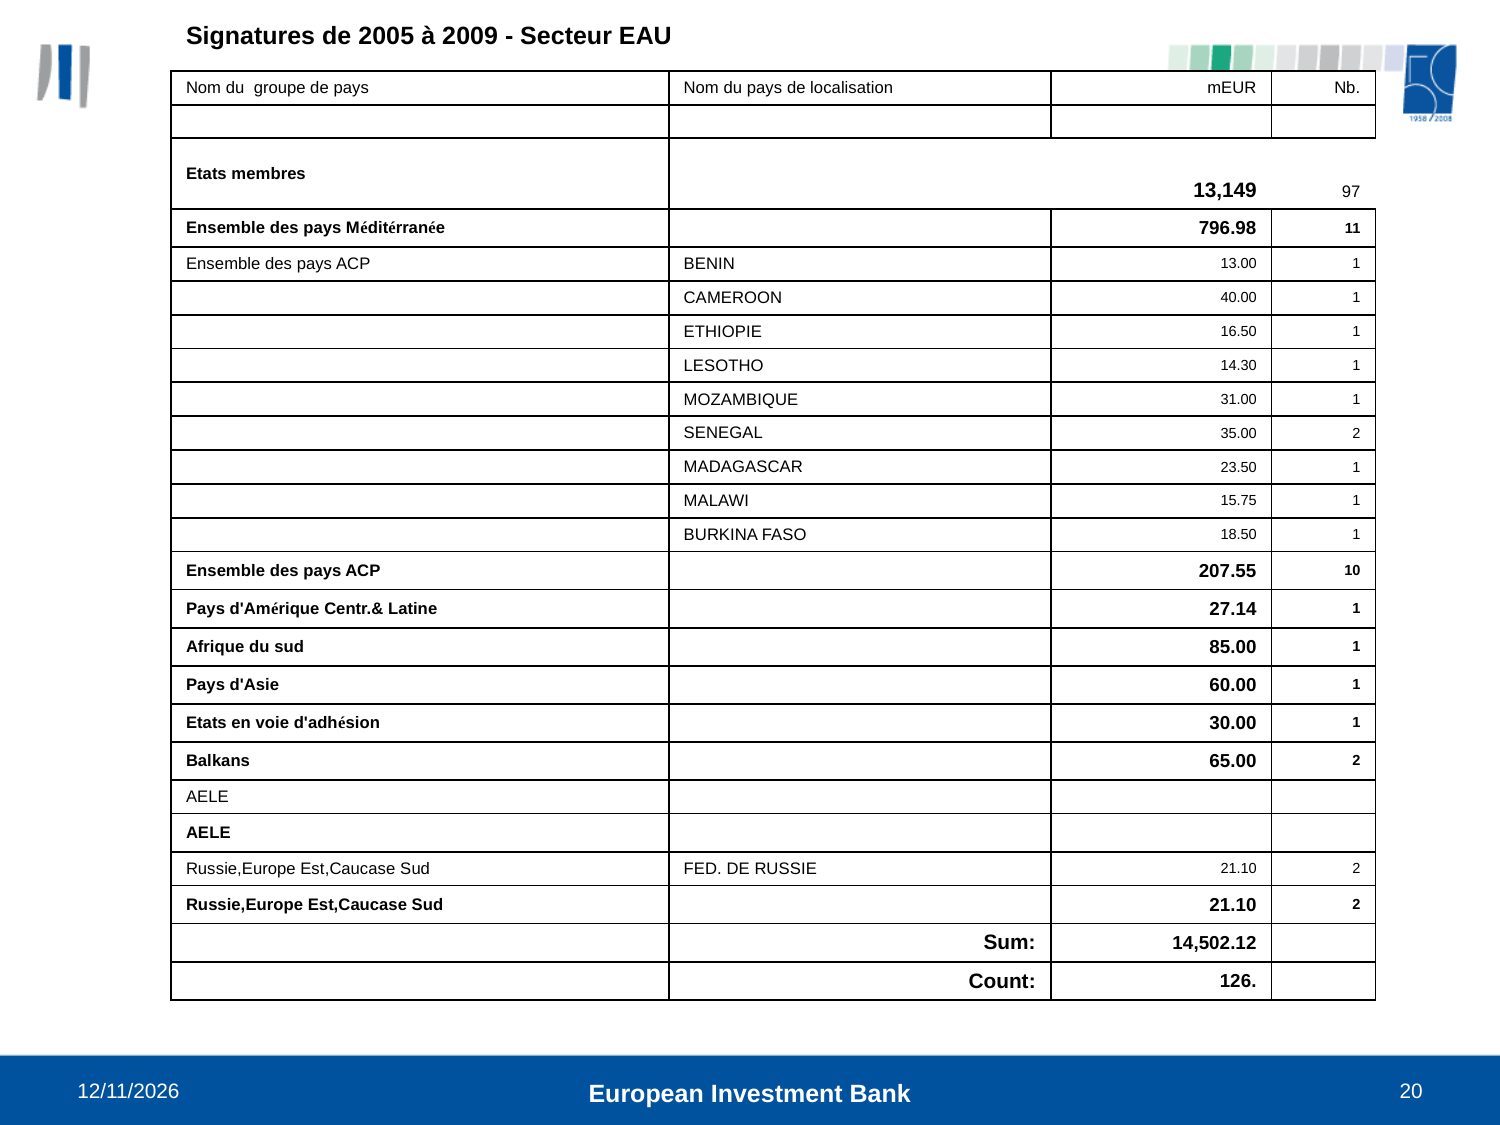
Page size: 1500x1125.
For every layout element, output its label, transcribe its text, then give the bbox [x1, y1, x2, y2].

table_cell [670, 139, 1051, 208]
table_cell LESOTHO [670, 349, 1050, 381]
table_cell [1272, 781, 1375, 813]
table_cell [670, 590, 1050, 627]
table_cell [670, 705, 1050, 741]
table_cell [172, 519, 668, 551]
table_cell BURKINA FASO [670, 519, 1050, 551]
table_cell SENEGAL [670, 417, 1050, 449]
table_cell Ensemble des pays ACP [172, 552, 668, 589]
table_cell 1 [1272, 485, 1375, 517]
table_cell 85.00 [1052, 629, 1271, 665]
table_cell [1272, 924, 1375, 961]
table_cell [172, 383, 668, 415]
table_cell 21.10 [1052, 886, 1271, 923]
table_cell [172, 349, 668, 381]
table_cell [670, 210, 1050, 246]
table_cell [172, 451, 668, 483]
table_cell 11 [1272, 210, 1375, 246]
table_cell [670, 667, 1050, 703]
table_cell [172, 963, 668, 999]
table_cell 15.75 [1052, 485, 1271, 517]
table_cell [1052, 106, 1271, 137]
table_cell 10 [1272, 552, 1375, 589]
table_cell Afrique du sud [172, 629, 668, 665]
table_cell Etats membres [172, 139, 668, 208]
table_cell 1 [1272, 590, 1375, 627]
table_cell [670, 629, 1050, 665]
table_cell [172, 106, 668, 137]
table_cell 23.50 [1052, 451, 1271, 483]
table_cell 21.10 [1052, 853, 1271, 885]
table_cell Ensemble des pays Méditérranée [172, 210, 668, 246]
table_cell 207.55 [1052, 552, 1271, 589]
table_cell 31.00 [1052, 383, 1271, 415]
table_cell Russie,Europe Est,Caucase Sud [172, 853, 668, 885]
table_cell Russie,Europe Est,Caucase Sud [172, 886, 668, 923]
table_cell [1272, 106, 1375, 137]
slide_number 20 [1274, 1070, 1438, 1125]
table_cell [1052, 781, 1271, 813]
table_cell 1 [1272, 629, 1375, 665]
table_cell Nom du pays de localisation [670, 72, 1050, 104]
table_cell 2 [1272, 886, 1375, 923]
table_cell 16.50 [1052, 316, 1271, 348]
table_cell 60.00 [1052, 667, 1271, 703]
table_cell [1052, 814, 1271, 851]
table_cell 1 [1272, 519, 1375, 551]
table_cell [1272, 814, 1375, 851]
table_cell 13,149 [1051, 139, 1272, 208]
table_cell Balkans [172, 743, 668, 779]
table_cell 2 [1272, 853, 1375, 885]
table_cell 126. [1052, 963, 1271, 999]
table_cell Ensemble des pays ACP [172, 248, 668, 280]
table_header [1272, 0, 1375, 70]
table_cell [172, 485, 668, 517]
table_cell [670, 743, 1050, 779]
table_cell MADAGASCAR [670, 451, 1050, 483]
table_cell mEUR [1052, 72, 1271, 104]
table_cell 35.00 [1052, 417, 1271, 449]
table_cell 1 [1272, 451, 1375, 483]
table_cell Pays d'Asie [172, 667, 668, 703]
table_cell [670, 781, 1050, 813]
table_cell Pays d'Amérique Centr.& Latine [172, 590, 668, 627]
table_cell [670, 814, 1050, 851]
table_cell 27.14 [1052, 590, 1271, 627]
table_cell 1 [1272, 667, 1375, 703]
table_cell 13.00 [1052, 248, 1271, 280]
footer European Investment Bank [229, 1070, 1271, 1125]
table_cell 1 [1272, 316, 1375, 348]
table_cell AELE [172, 814, 668, 851]
table_cell 1 [1272, 383, 1375, 415]
table_cell 18.50 [1052, 519, 1271, 551]
table_cell [670, 552, 1050, 589]
table_cell [172, 417, 668, 449]
table_cell 14.30 [1052, 349, 1271, 381]
table_cell 1 [1272, 248, 1375, 280]
table_cell [172, 316, 668, 348]
table_cell [670, 106, 1050, 137]
table_header [1051, 0, 1272, 70]
table_cell 1 [1272, 282, 1375, 314]
table_cell 30.00 [1052, 705, 1271, 741]
table_cell 1 [1272, 349, 1375, 381]
table_cell 14,502.12 [1052, 924, 1271, 961]
table_cell Nb. [1272, 72, 1375, 104]
table_cell 97 [1272, 139, 1375, 208]
table_cell [172, 924, 668, 961]
table_cell 1 [1272, 705, 1375, 741]
table_cell Etats en voie d'adhésion [172, 705, 668, 741]
table_cell AELE [172, 781, 668, 813]
table_cell [1272, 963, 1375, 999]
table_cell ETHIOPIE [670, 316, 1050, 348]
table_cell 796.98 [1052, 210, 1271, 246]
table_cell MALAWI [670, 485, 1050, 517]
table_cell BENIN [670, 248, 1050, 280]
table_cell Nom du groupe de pays [172, 72, 668, 104]
table_cell [172, 282, 668, 314]
table_cell MOZAMBIQUE [670, 383, 1050, 415]
table_cell 2 [1272, 417, 1375, 449]
picture [0, 0, 1500, 1125]
table_cell CAMEROON [670, 282, 1050, 314]
table_cell 40.00 [1052, 282, 1271, 314]
table_cell Count: [670, 963, 1050, 999]
table_header Signatures de 2005 à 2009 - Secteur EAU [171, 0, 1051, 70]
table_cell FED. DE RUSSIE [670, 853, 1050, 885]
table_cell Sum: [670, 924, 1050, 961]
table_cell 65.00 [1052, 743, 1271, 779]
table_cell 2 [1272, 743, 1375, 779]
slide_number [62, 1070, 226, 1125]
table_cell [670, 886, 1050, 923]
